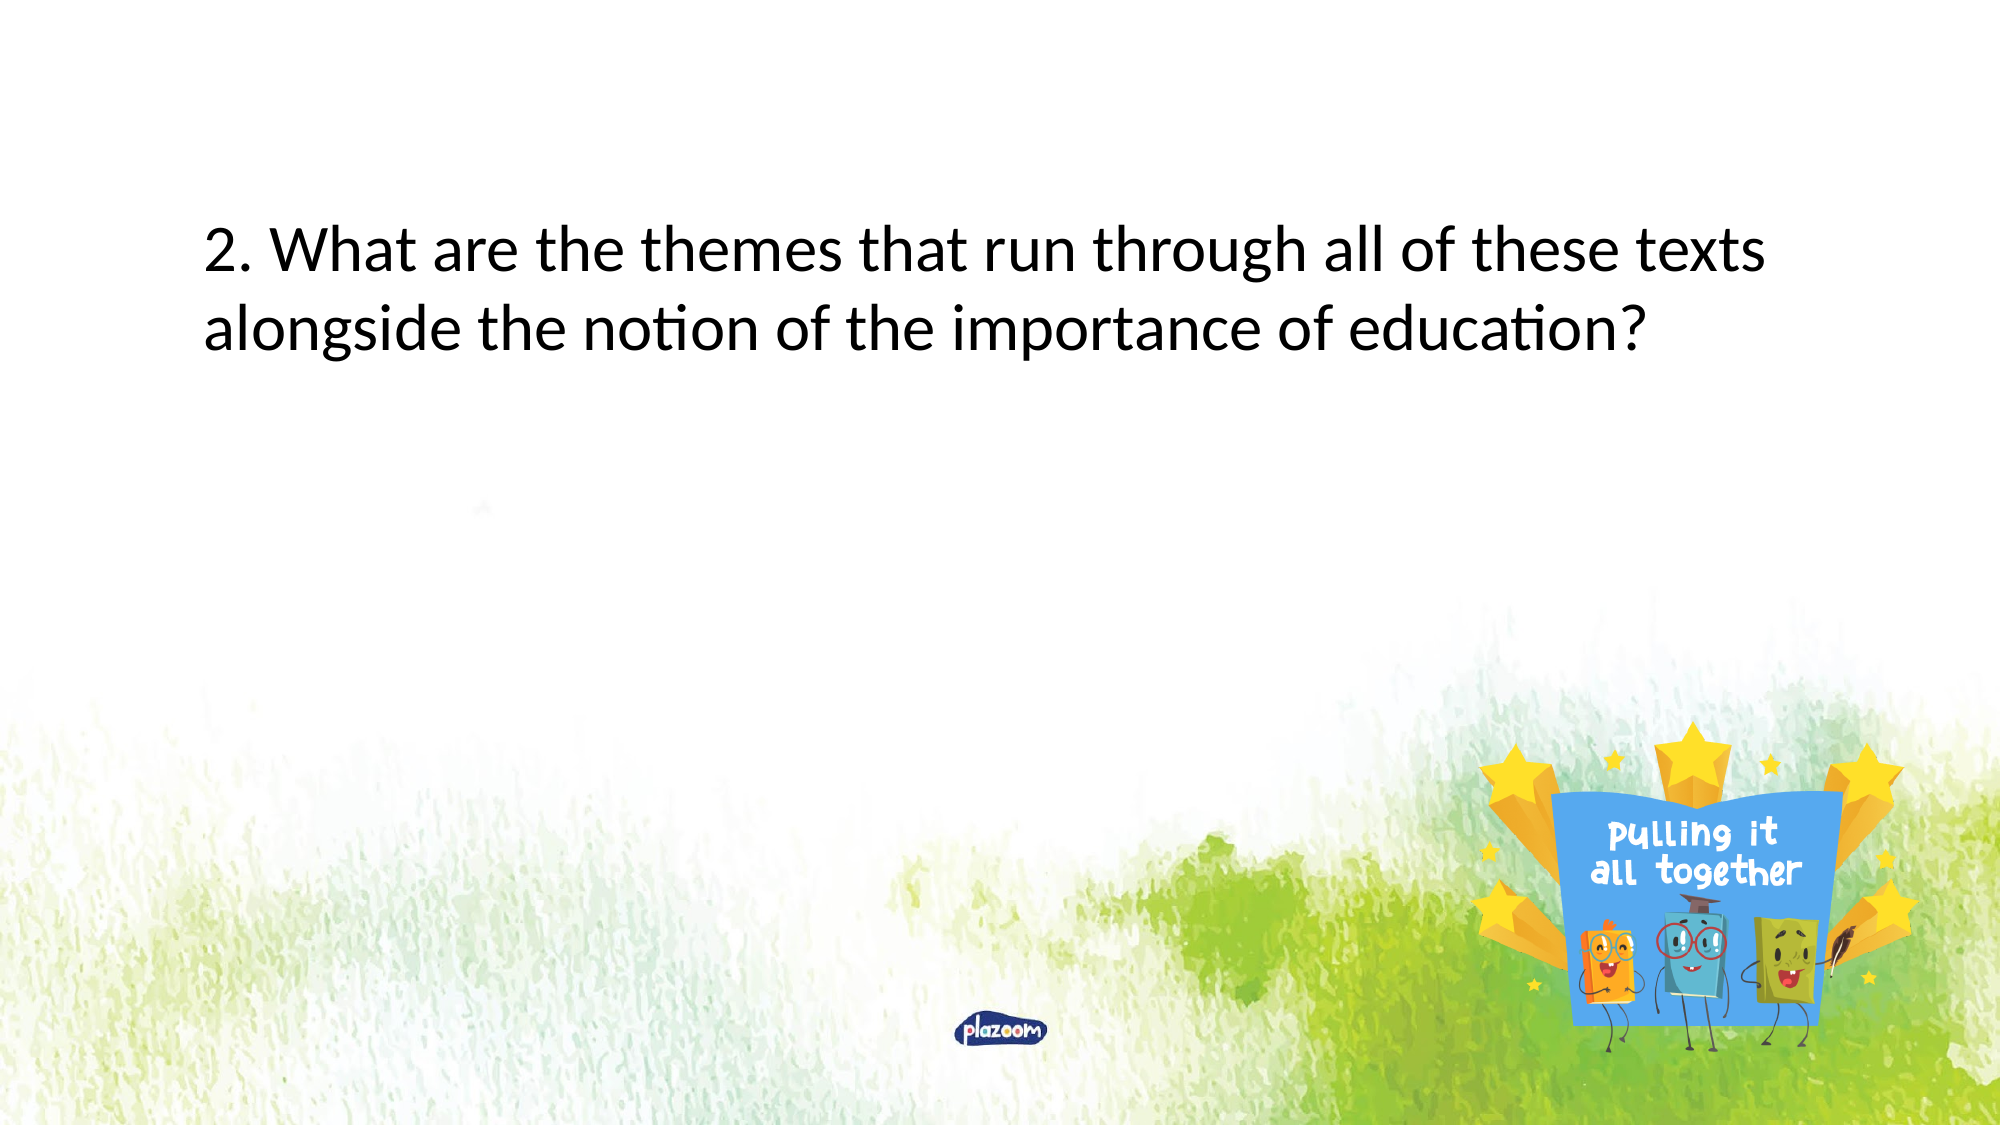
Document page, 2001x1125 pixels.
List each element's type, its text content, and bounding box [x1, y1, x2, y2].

text_box 2. What are the themes that run through all of these texts alongside the notion of the importance of education? [189, 196, 1962, 372]
picture [0, 0, 2000, 1125]
